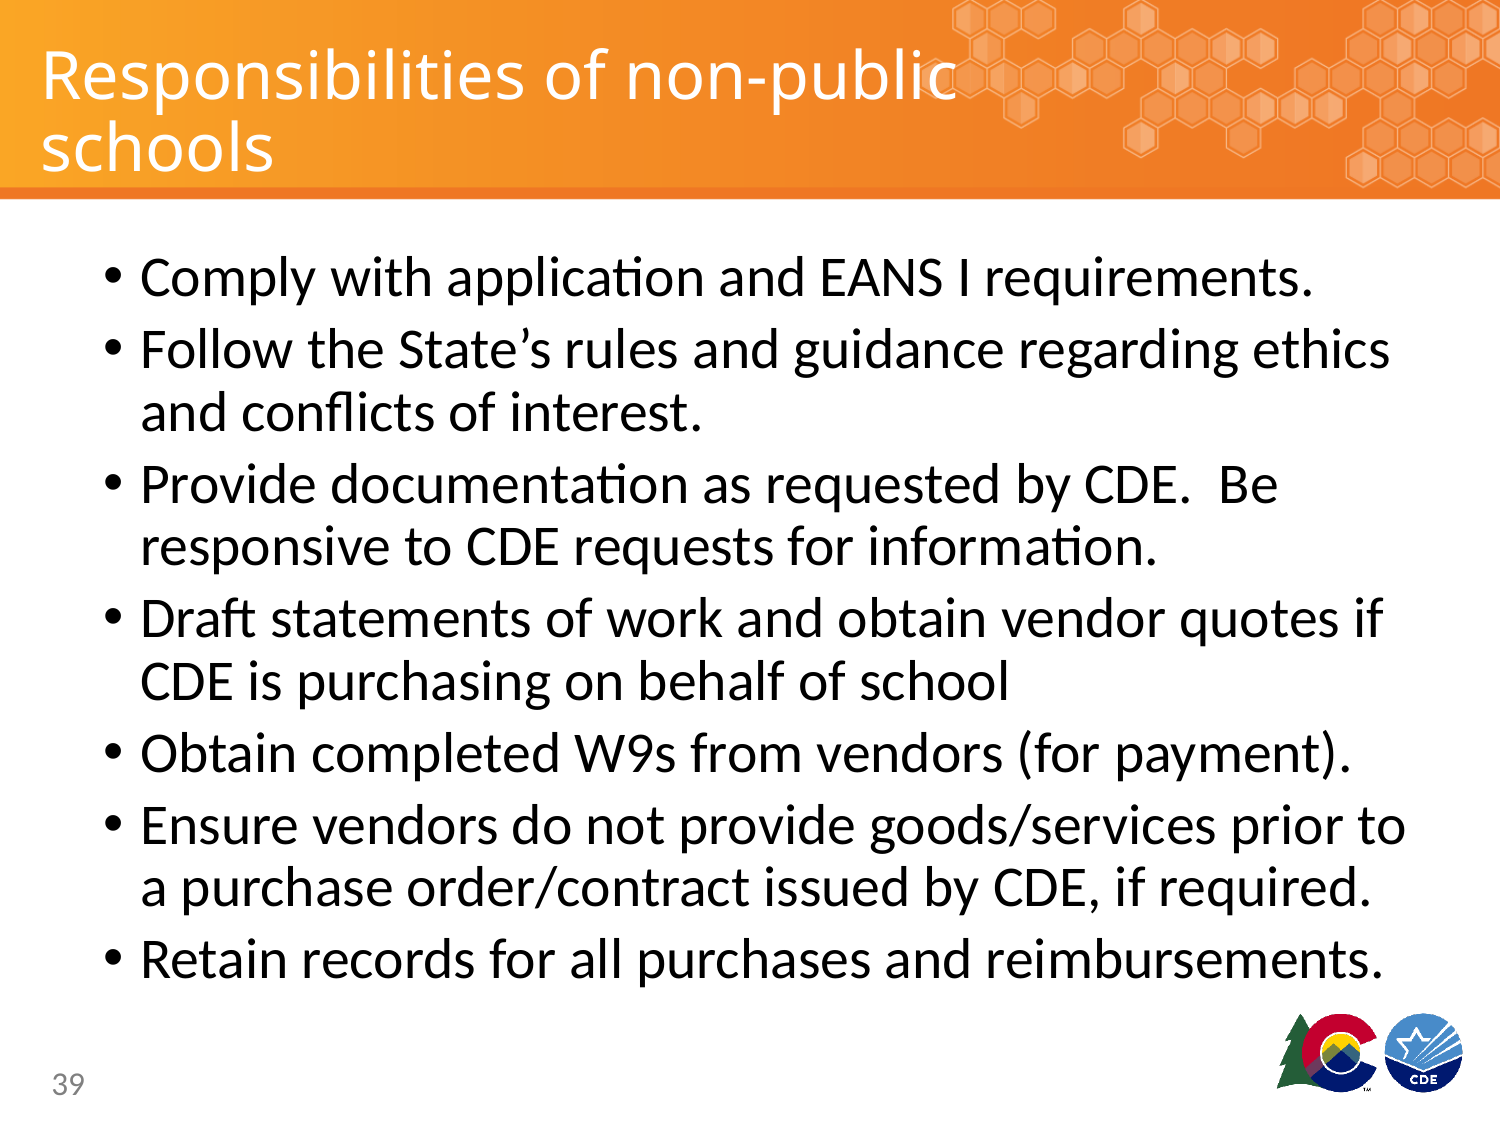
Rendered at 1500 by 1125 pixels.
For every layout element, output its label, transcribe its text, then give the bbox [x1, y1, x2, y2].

slide_number 39 [36, 1054, 375, 1115]
title Responsibilities of non-public schools [40, 41, 1094, 166]
picture [1275, 1012, 1463, 1093]
picture [0, 0, 1500, 200]
list Comply with application and EANS I requirements. Follow the State’s rules and guidance regarding ethics and conflicts of interest. Provide documentation as requested by CDE. Be responsive to CDE requests for information. Draft statements of work and obtain vendor quotes if CDE is purchasing on behalf of school Obtain completed W9s from vendors (for payment). Ensure vendors do not provide goods/services prior to a purchase order/contract issued by CDE, if required. Retain records for all purchases and reimbursements. [103, 246, 1416, 1026]
